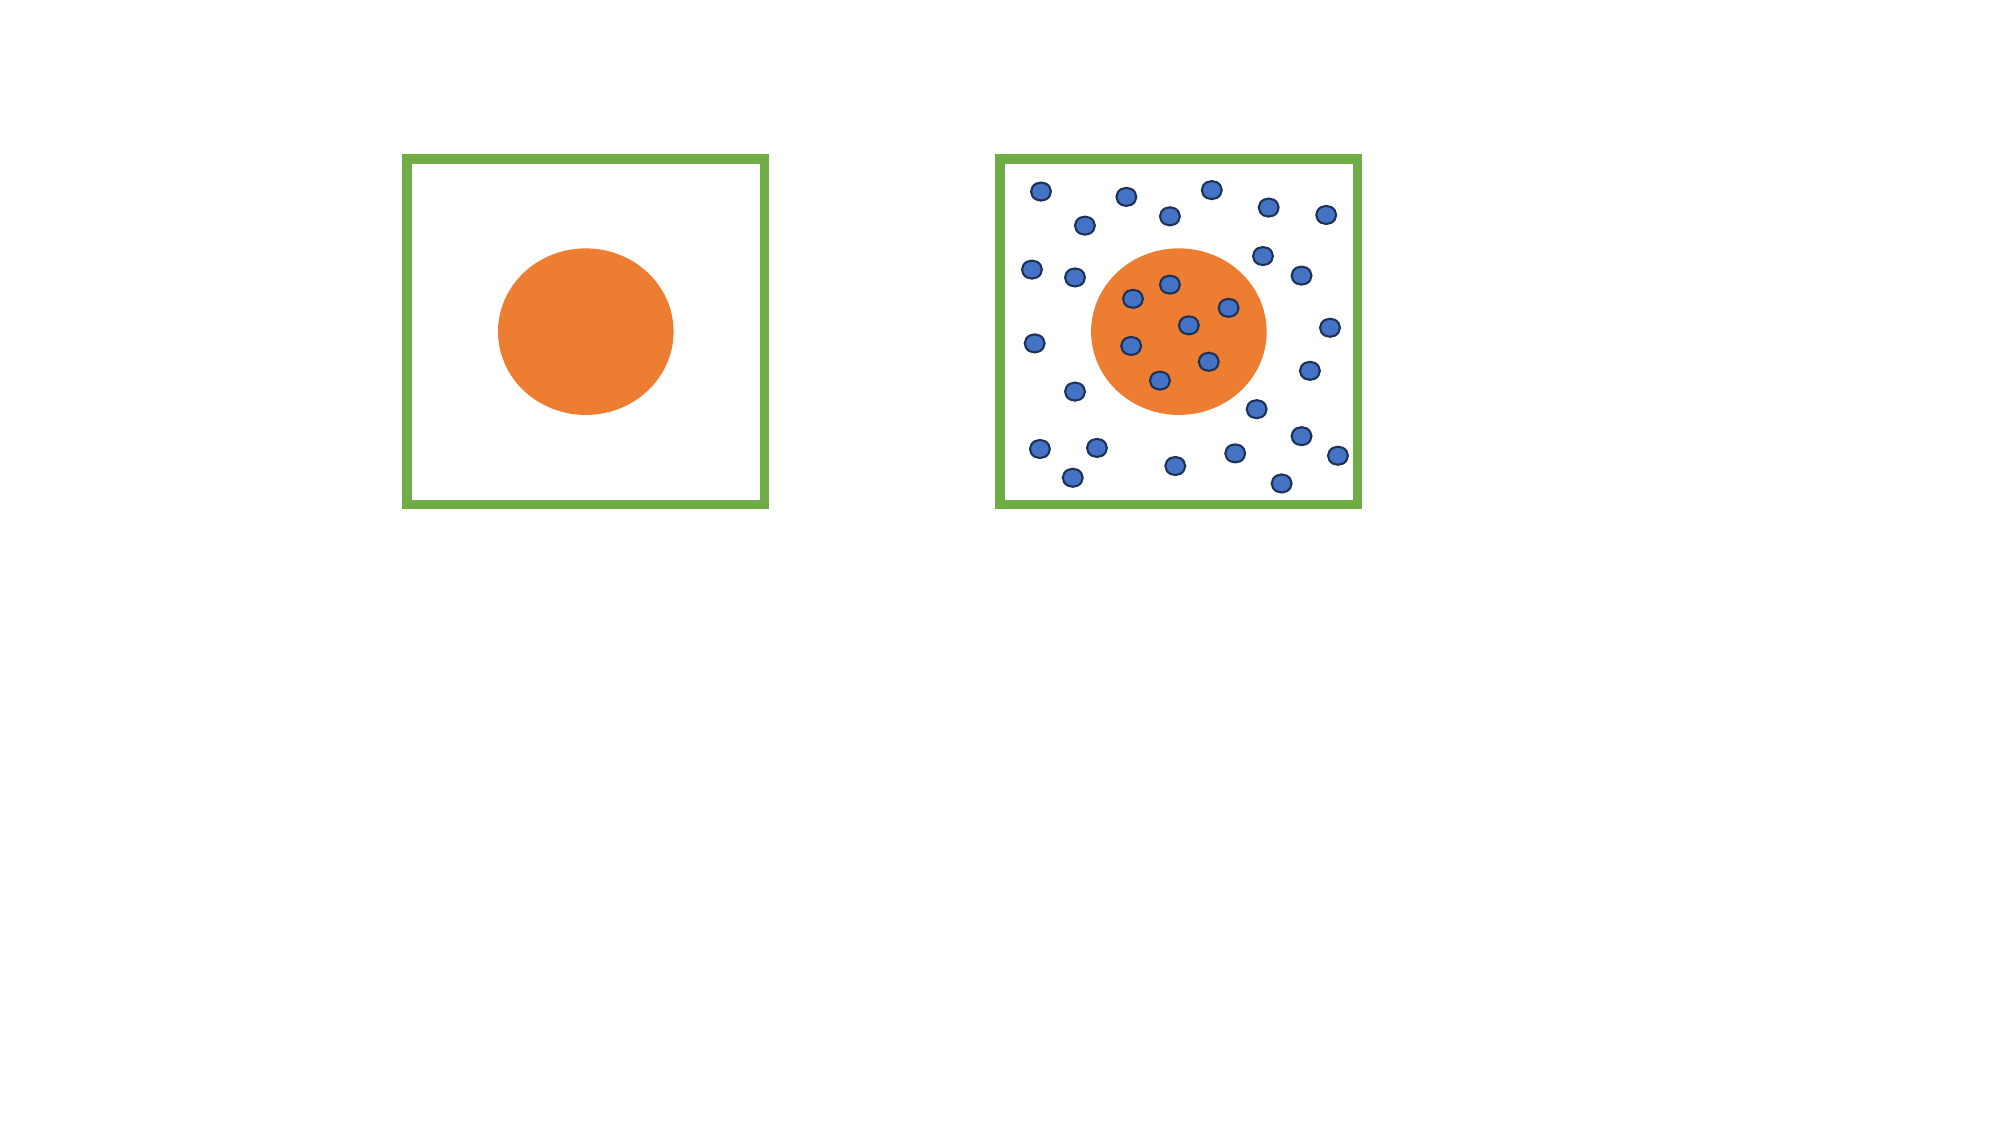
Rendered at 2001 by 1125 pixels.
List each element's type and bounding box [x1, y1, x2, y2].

text_box [1251, 245, 1275, 267]
text_box [1094, 252, 1264, 412]
text_box [1200, 180, 1223, 201]
text_box [1028, 438, 1051, 460]
text_box [1120, 335, 1143, 357]
text_box [1245, 399, 1268, 420]
text_box [1197, 351, 1220, 372]
text_box [1326, 445, 1350, 466]
text_box [1177, 315, 1200, 336]
text_box [1224, 443, 1247, 464]
text_box [406, 158, 766, 505]
text_box [1290, 265, 1313, 286]
text_box [1158, 274, 1181, 295]
text_box [1217, 297, 1240, 318]
text_box [1298, 360, 1321, 381]
text_box [1148, 370, 1171, 391]
text_box [1318, 317, 1342, 338]
text_box [1073, 215, 1096, 236]
text_box [1158, 206, 1181, 227]
text_box [1063, 267, 1087, 288]
text_box [1020, 259, 1043, 280]
text_box [1061, 467, 1084, 488]
text_box [999, 158, 1359, 505]
text_box [1063, 381, 1087, 402]
text_box [1164, 455, 1187, 477]
text_box [501, 252, 670, 412]
text_box [1121, 288, 1145, 309]
text_box [1315, 204, 1338, 226]
text_box [1023, 333, 1046, 354]
text_box [1115, 186, 1138, 207]
text_box [1085, 437, 1109, 459]
text_box [1270, 473, 1293, 494]
text_box [1290, 426, 1313, 447]
text_box [1257, 197, 1280, 218]
text_box [1029, 181, 1053, 202]
